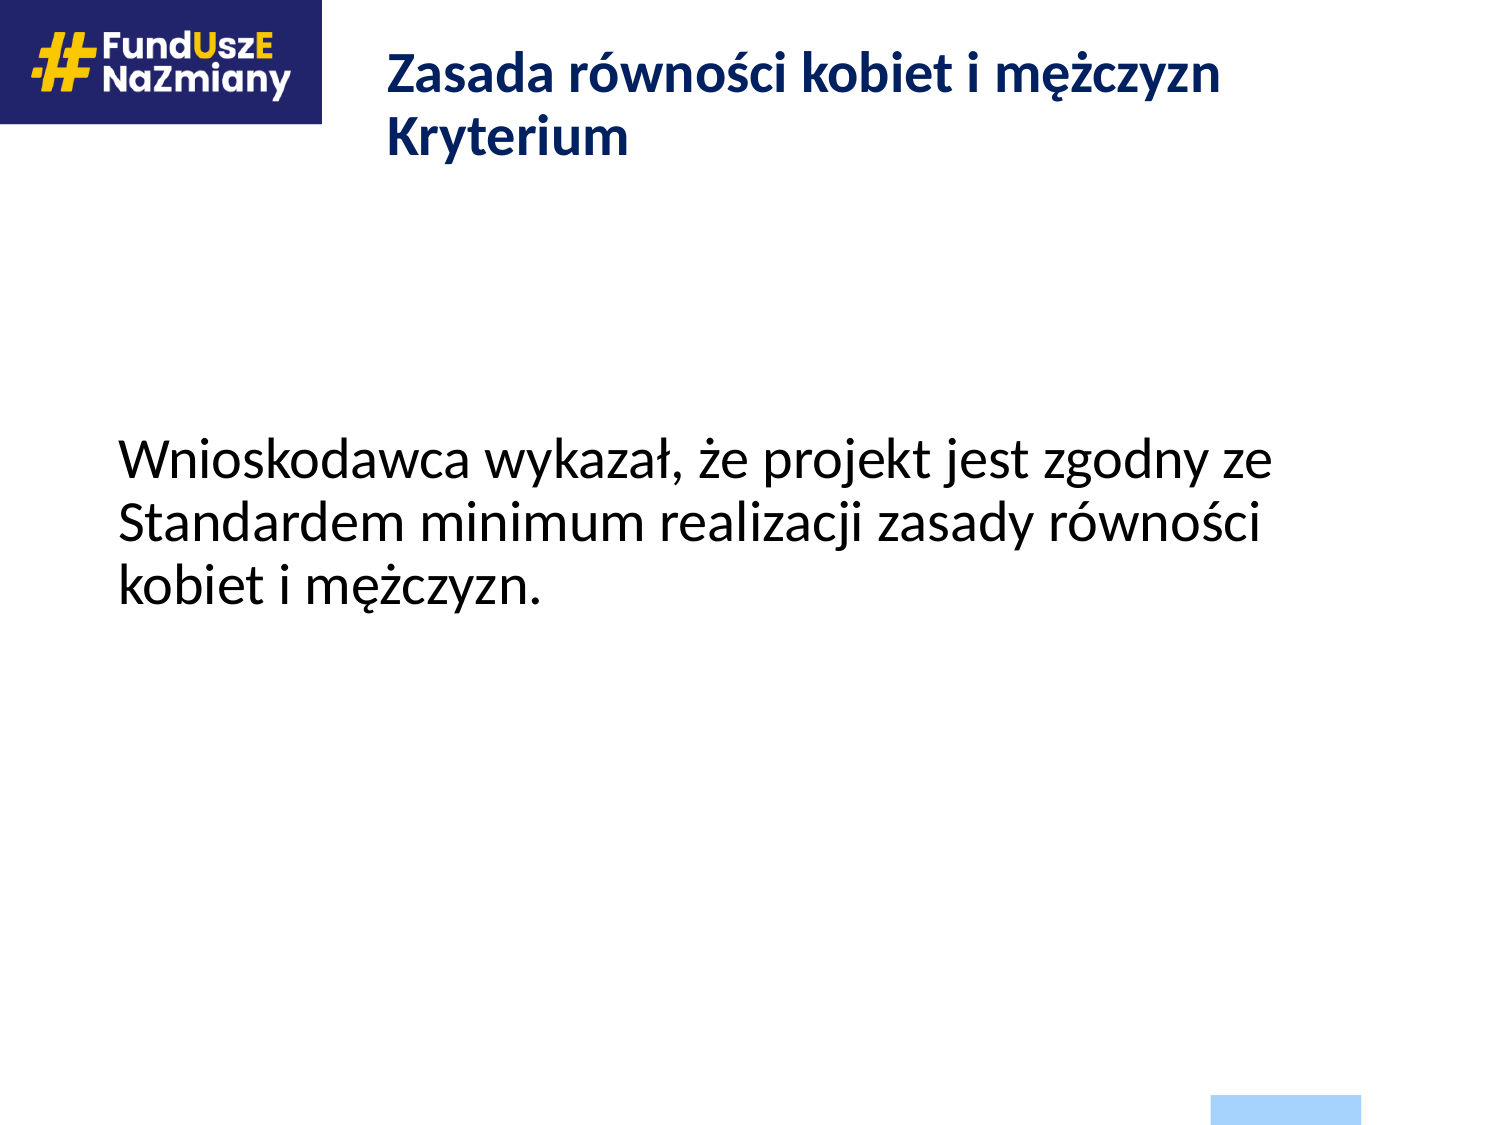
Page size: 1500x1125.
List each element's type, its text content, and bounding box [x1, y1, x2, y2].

list Wnioskodawca wykazał, że projekt jest zgodny ze Standardem minimum realizacji zasady równości kobiet i mężczyzn. [103, 337, 1397, 1048]
title Zasada równości kobiet i mężczyzn Kryterium [372, 36, 1437, 174]
picture [0, 0, 1500, 1125]
